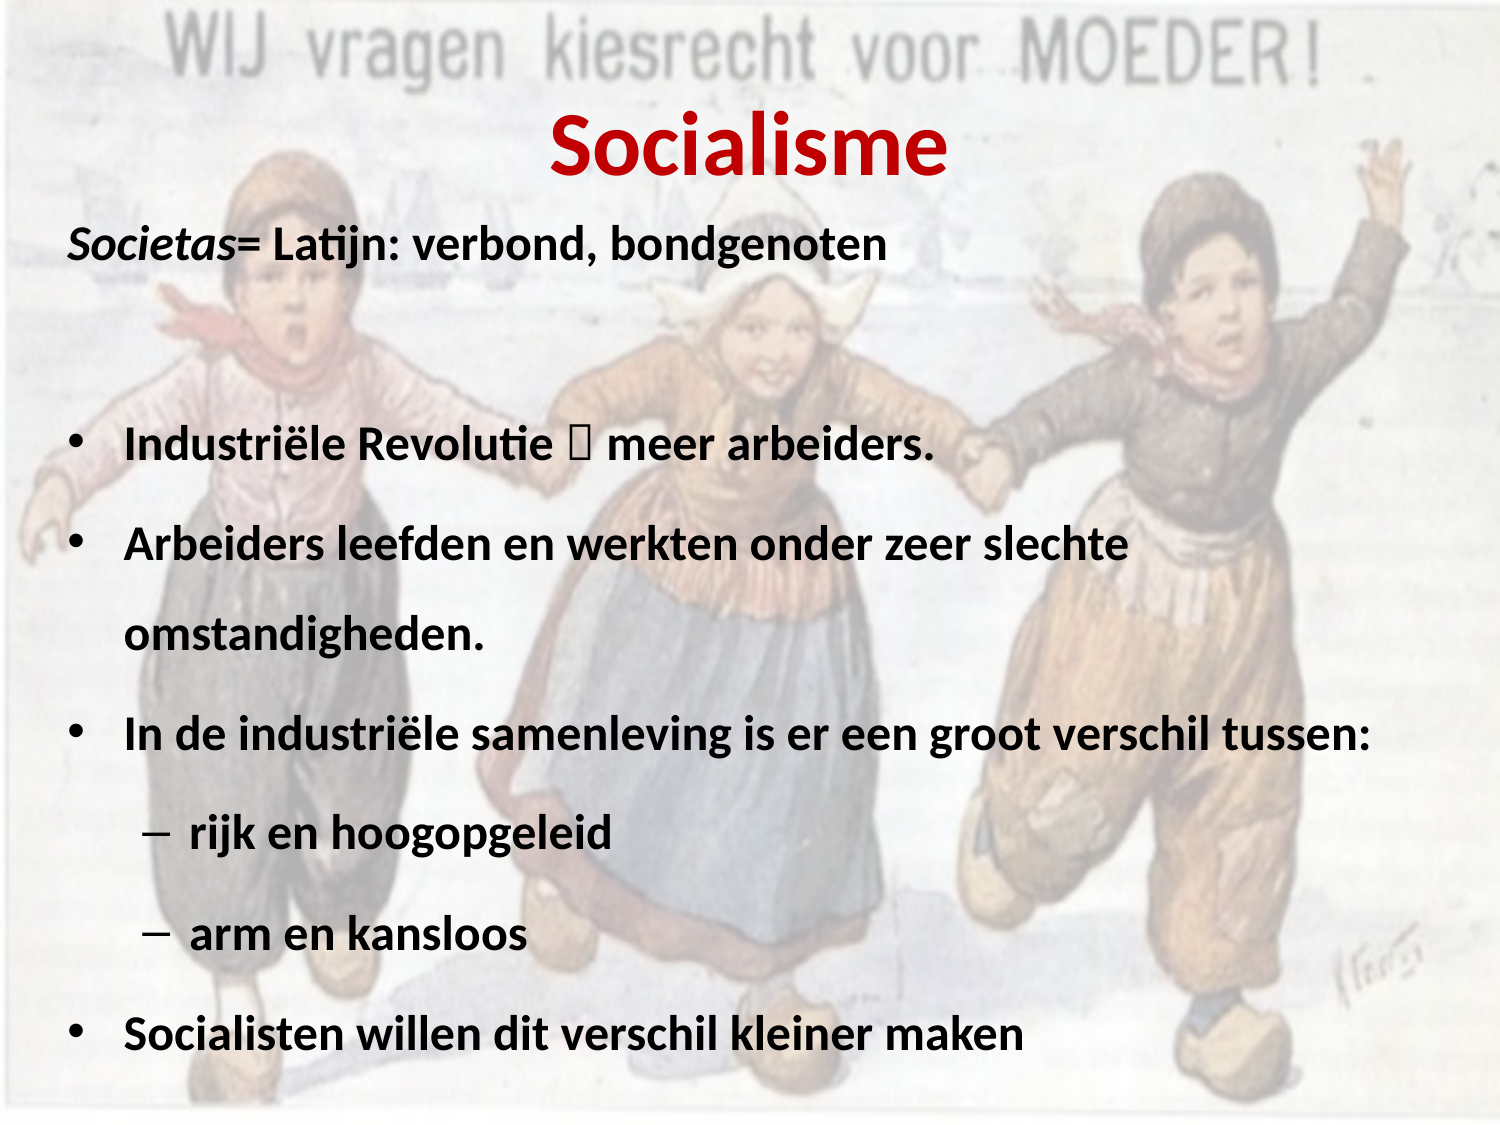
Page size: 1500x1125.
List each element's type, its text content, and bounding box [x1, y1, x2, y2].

title Socialisme [75, 45, 1425, 172]
list Societas= Latijn: verbond, bondgenoten Industriële Revolutie  meer arbeiders. Arbeiders leefden en werkten onder zeer slechte omstandigheden. In de industriële samenleving is er een groot verschil tussen: rijk en hoogopgeleid arm en kansloos Socialisten willen dit verschil kleiner maken [52, 172, 1448, 1083]
